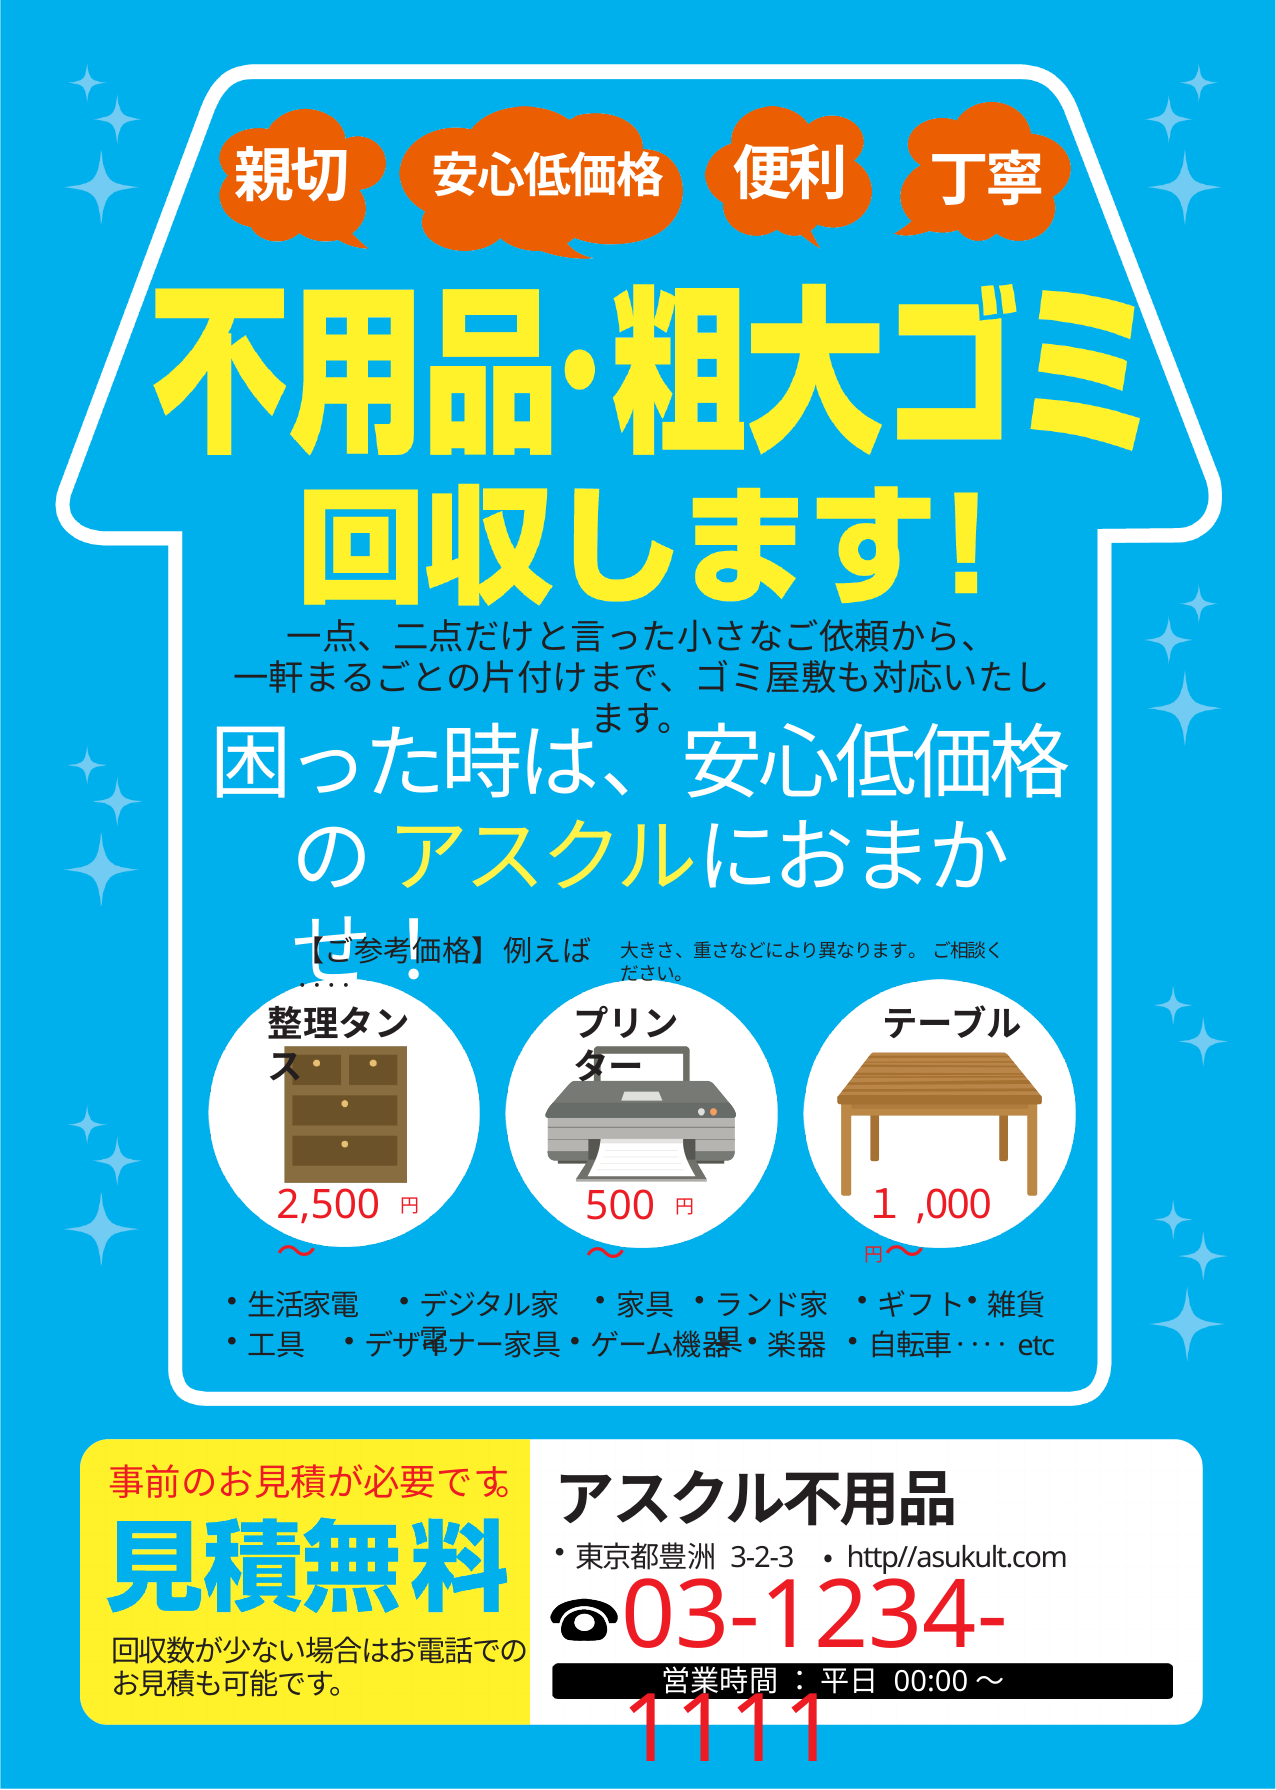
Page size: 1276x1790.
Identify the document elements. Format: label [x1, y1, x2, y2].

picture [1156, 158, 1213, 216]
picture [74, 754, 100, 777]
picture [73, 1199, 130, 1259]
picture [72, 157, 130, 217]
picture [1188, 72, 1210, 94]
picture [1157, 680, 1213, 737]
picture [1153, 624, 1185, 656]
picture [99, 785, 136, 817]
picture [1161, 993, 1185, 1017]
picture [1187, 1239, 1219, 1273]
picture [1160, 1208, 1187, 1231]
picture [101, 1145, 134, 1177]
picture [75, 1113, 100, 1136]
picture [1185, 1025, 1221, 1059]
picture [1152, 103, 1185, 135]
picture [101, 103, 134, 135]
picture [1187, 593, 1210, 615]
picture [1159, 1297, 1216, 1351]
picture [81, 1440, 1202, 1760]
picture [76, 71, 98, 94]
picture [56, 65, 1221, 1405]
picture [73, 840, 130, 900]
